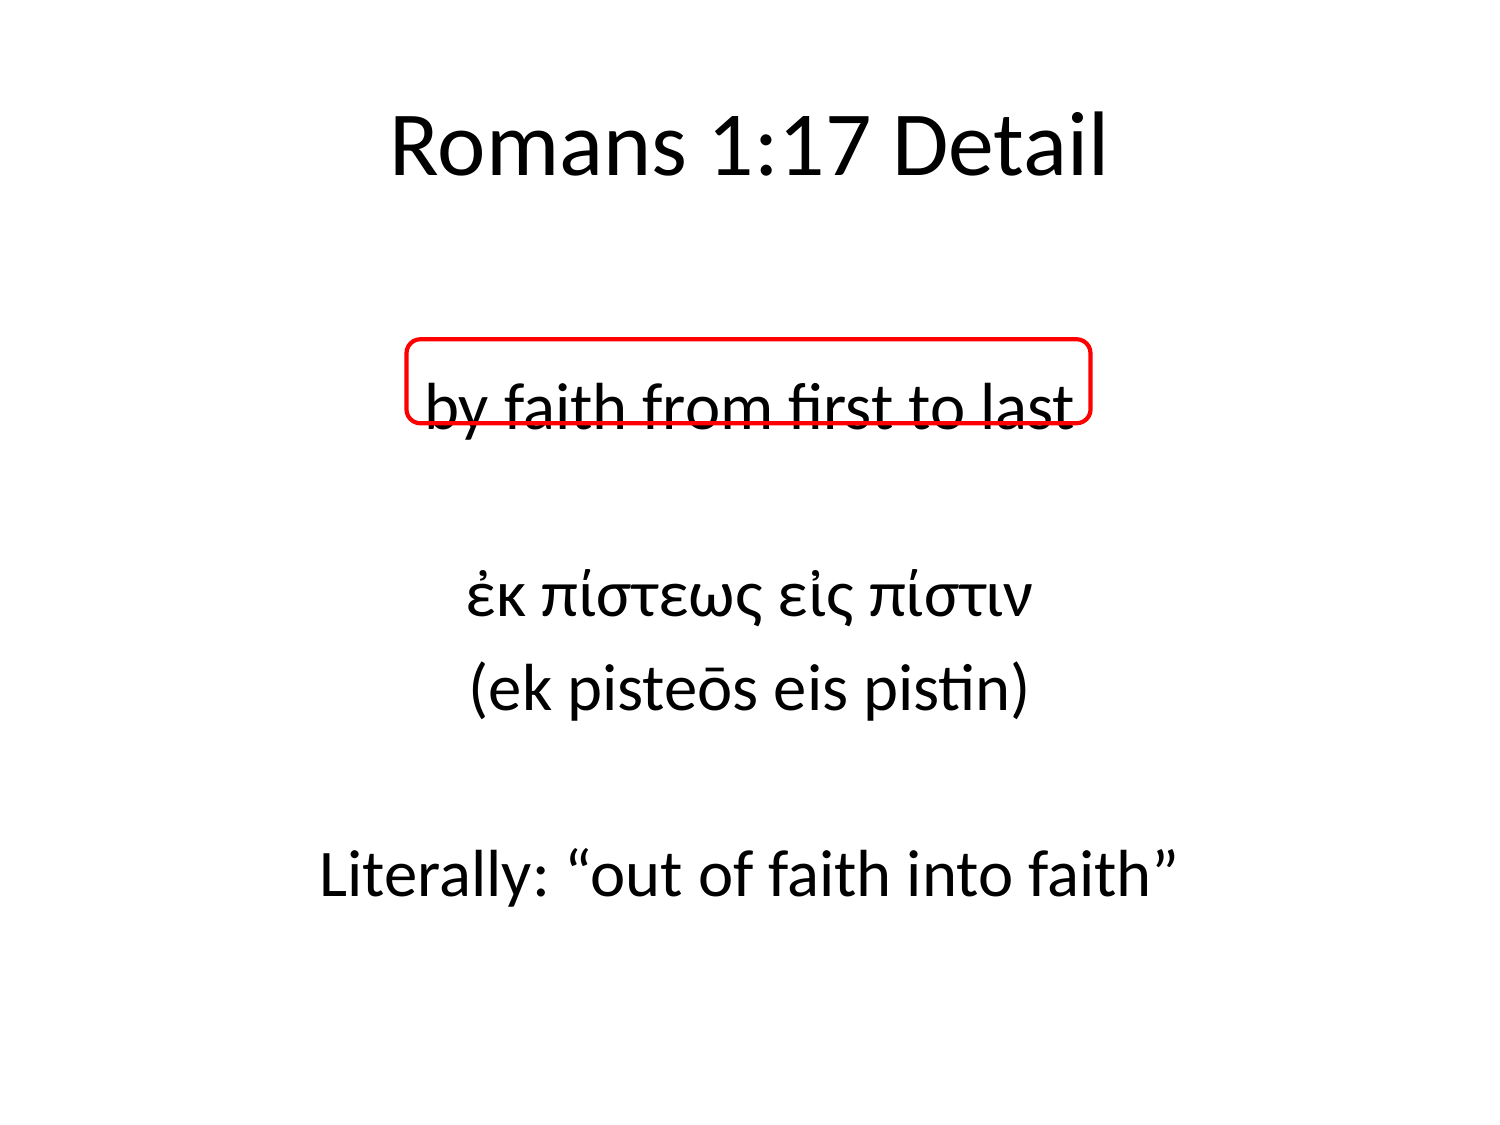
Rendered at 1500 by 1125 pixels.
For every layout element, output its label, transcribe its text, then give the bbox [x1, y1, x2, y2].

title Romans 1:17 Detail [75, 45, 1425, 233]
list by faith from first to last ἐκ πίστεως εἰς πίστιν (ek pisteōs eis pistin) Literally: “out of faith into faith” [75, 262, 1425, 1005]
text_box [404, 337, 1093, 426]
